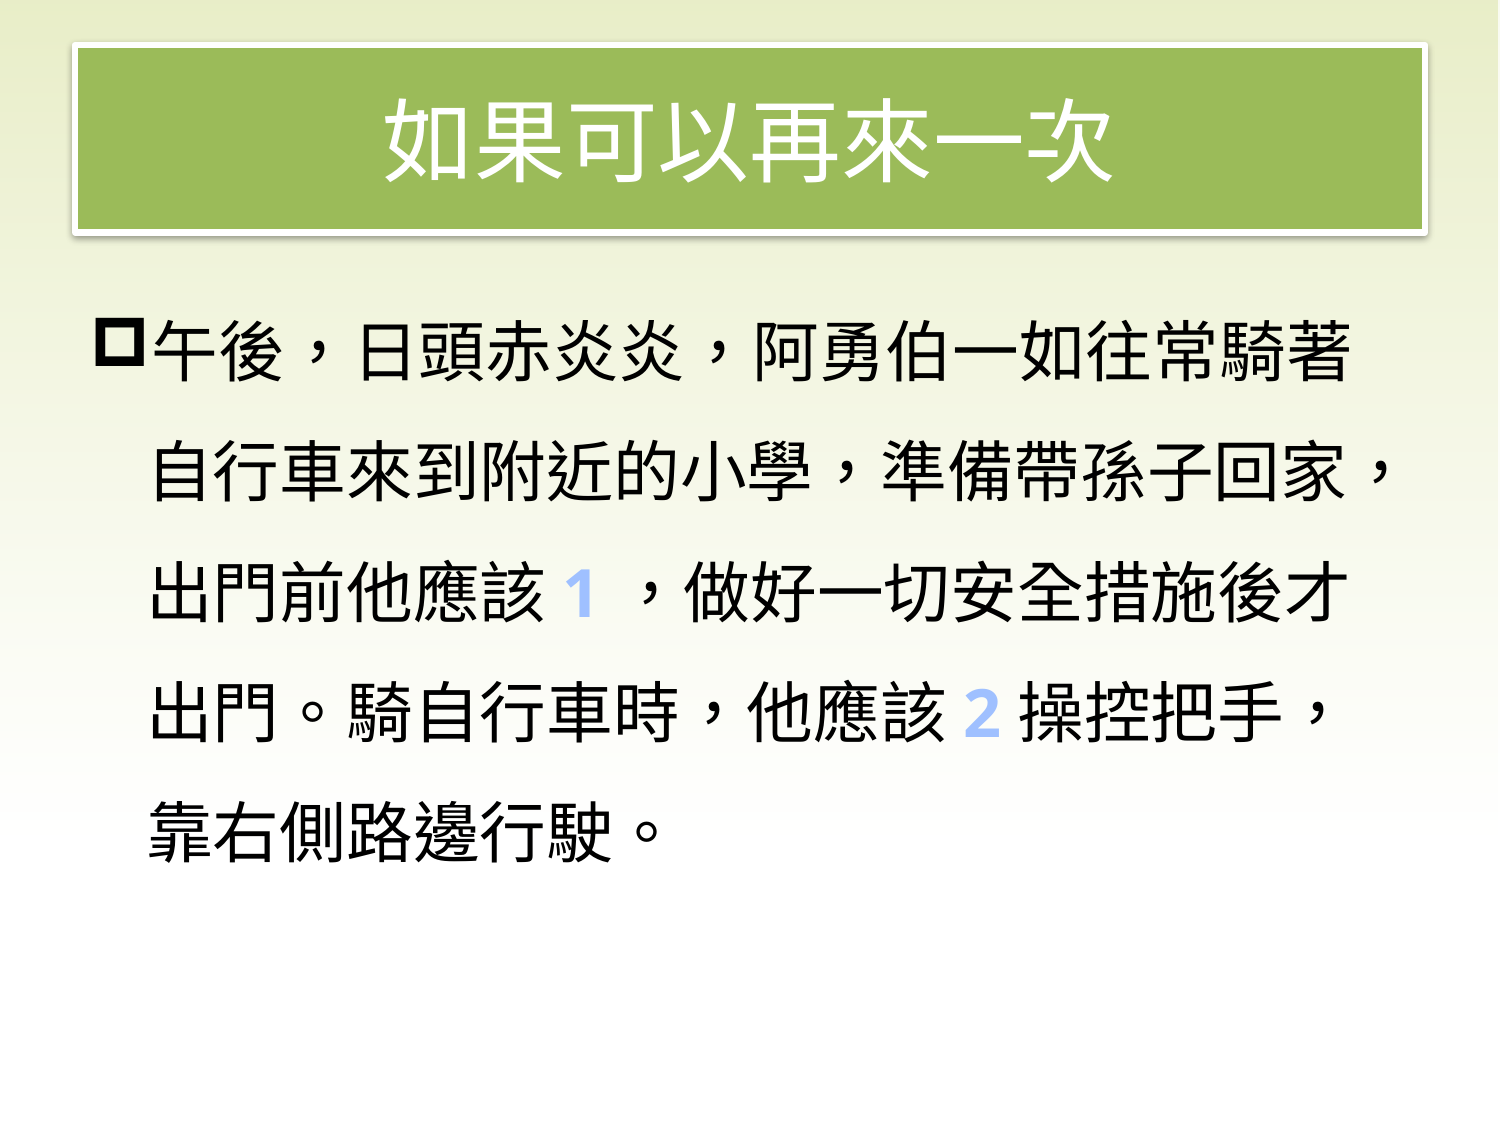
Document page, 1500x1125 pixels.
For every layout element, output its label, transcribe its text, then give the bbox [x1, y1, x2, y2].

picture [0, 0, 1500, 1125]
list 午後，日頭赤炎炎，阿勇伯一如往常騎著自行車來到附近的小學，準備帶孫子回家，出門前他應該1，做好一切安全措施後才出門。騎自行車時，他應該2操控把手，靠右側路邊行駛。 [75, 262, 1425, 1059]
title 如果可以再來一次 [72, 42, 1428, 236]
